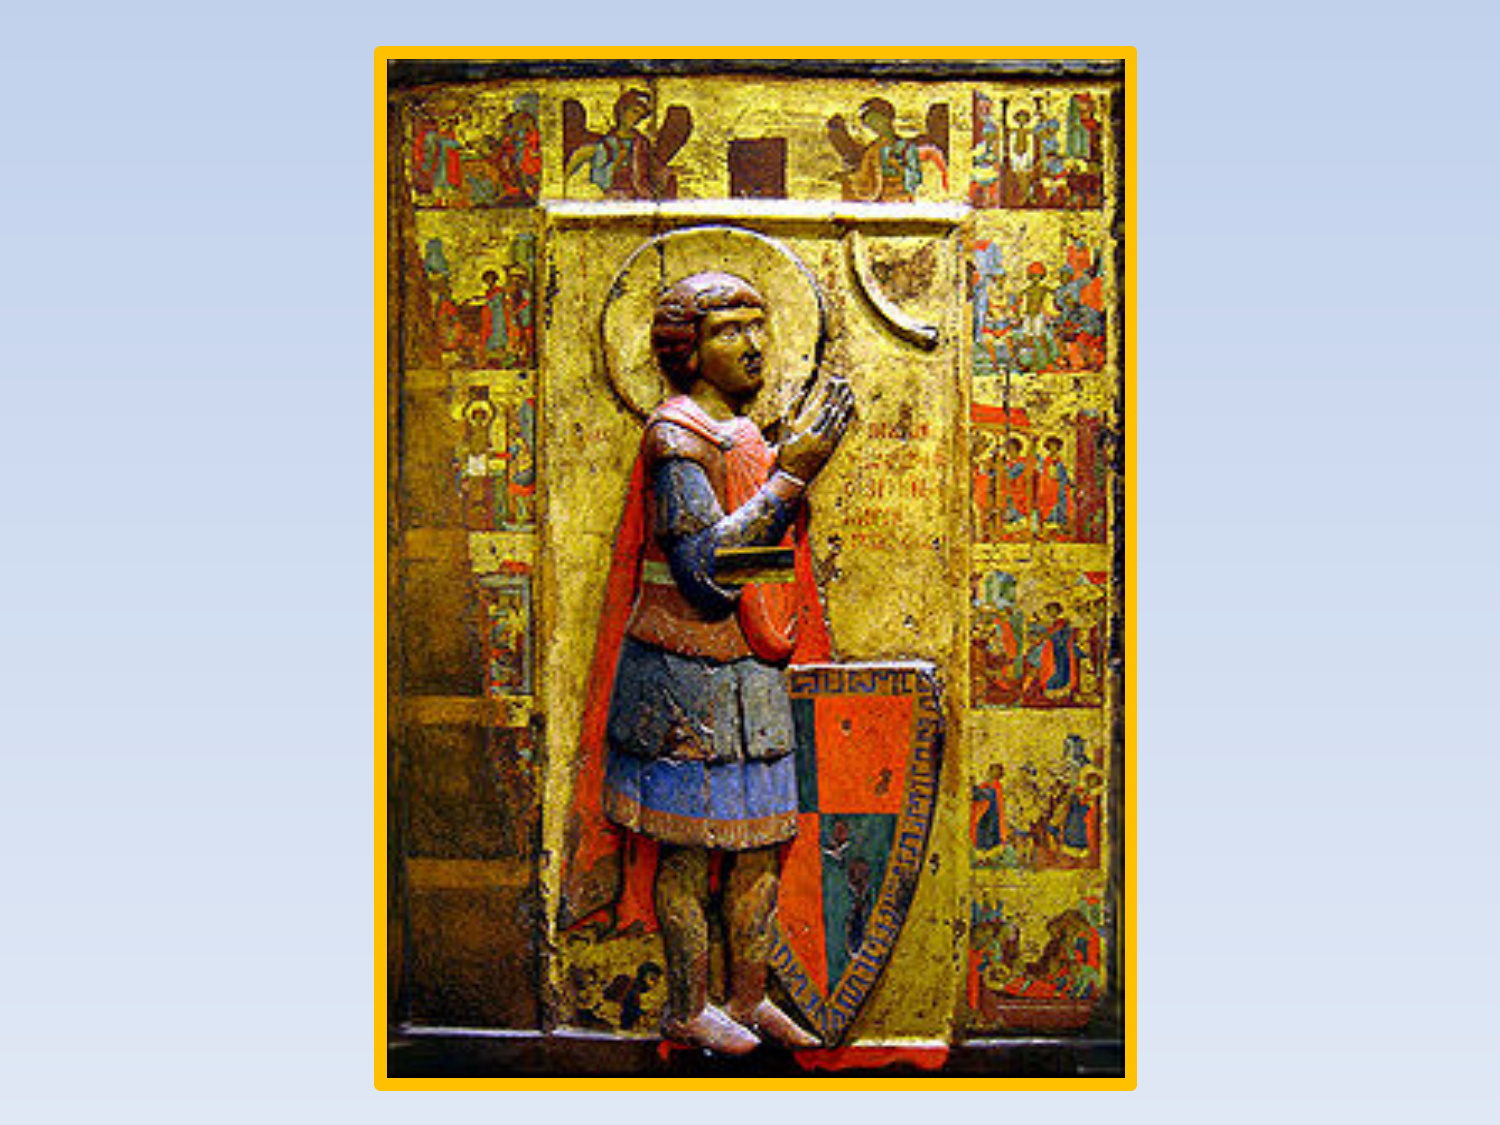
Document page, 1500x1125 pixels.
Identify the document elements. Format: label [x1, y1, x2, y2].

list [386, 58, 1126, 1079]
